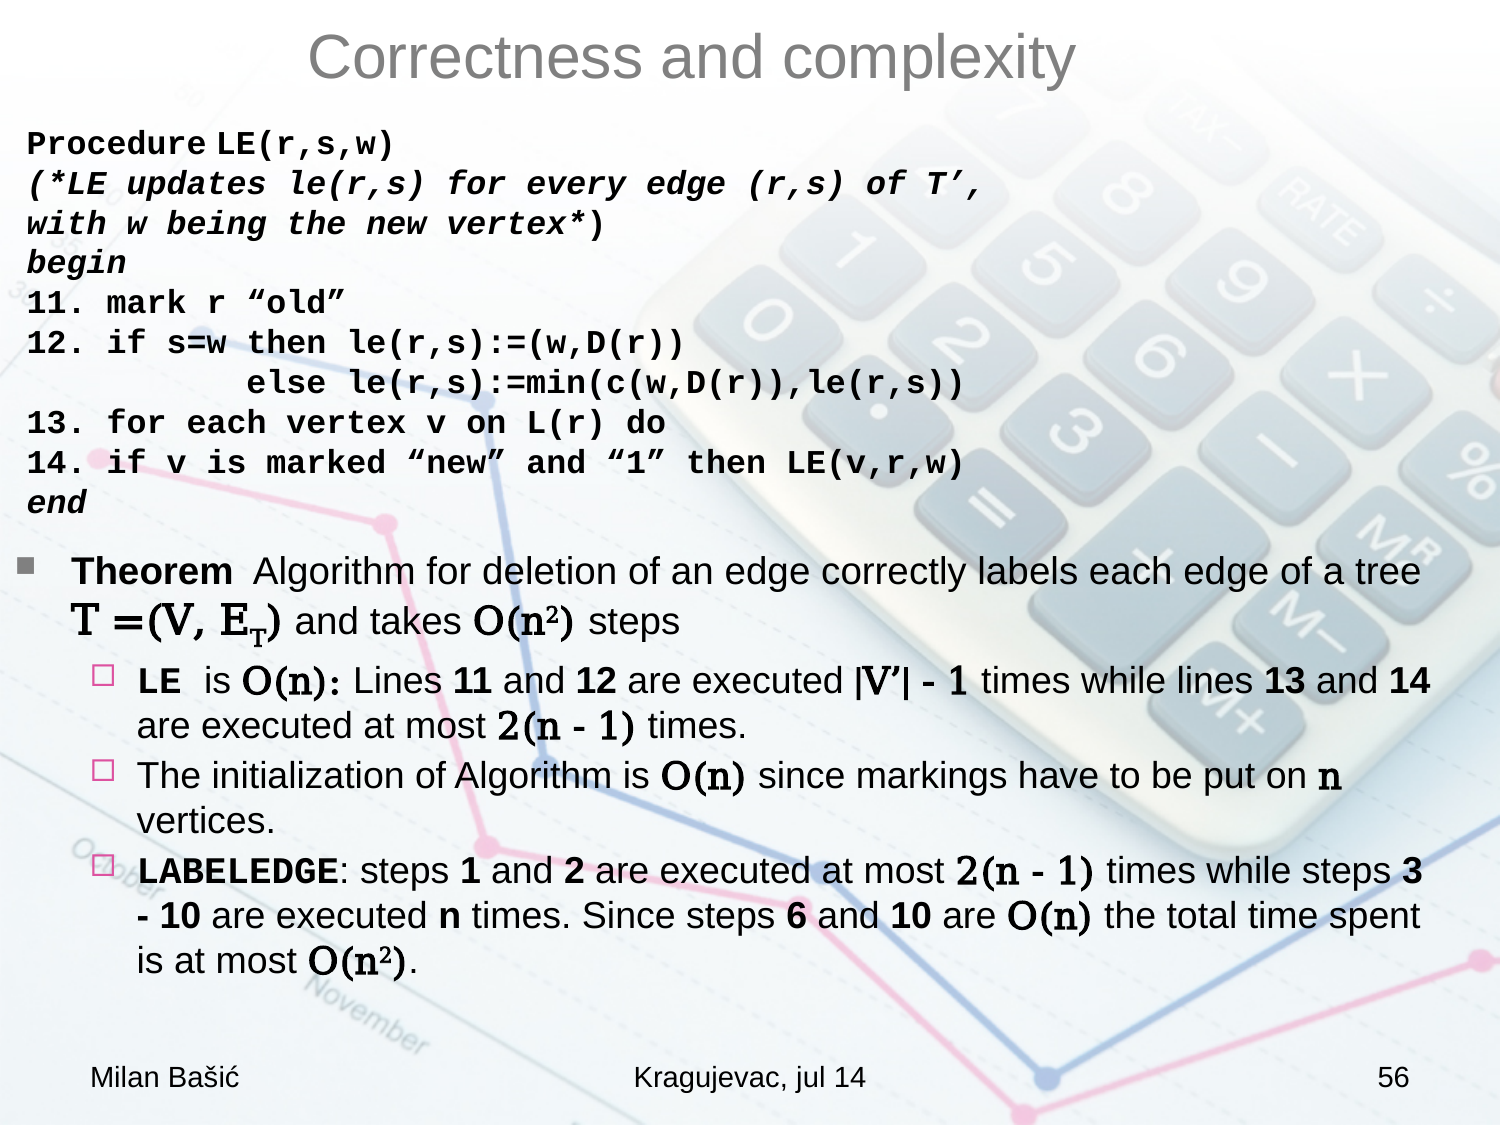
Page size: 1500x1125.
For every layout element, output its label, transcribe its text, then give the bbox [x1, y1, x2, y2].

slide_number Milan Bašić [74, 1051, 426, 1103]
picture [0, 0, 1500, 1125]
text_box Theorem Algorithm for deletion of an edge correctly labels each edge of a tree T =(V, ET) and takes O(n2) steps LE is O(n): Lines 11 and 12 are executed |V’| - 1 times while lines 13 and 14 are executed at most 2(n - 1) times. The initialization of Algorithm is O(n) since markings have to be put on n vertices. LABELEDGE: steps 1 and 2 are executed at most 2(n - 1) times while steps 3 - 10 are executed n times. Since steps 6 and 10 are O(n) the total time spent is at most O(n2). [0, 538, 1447, 669]
picture [94, 669, 111, 684]
text_box Procedure LE(r,s,w) (*LE updates le(r,s) for every edge (r,s) of T’, with w being the new vertex*) begin 11. mark r “old” 12. if s=w then le(r,s):=(w,D(r)) else le(r,s):=min(c(w,D(r)),le(r,s)) 13. for each vertex v on L(r) do 14. if v is marked “new” and “1” then LE(v,r,w) end [11, 113, 1058, 244]
footer Kragujevac, jul 14 [454, 1051, 1046, 1103]
slide_number 56 [1074, 1051, 1426, 1103]
title Correctness and complexity [25, 0, 1377, 108]
